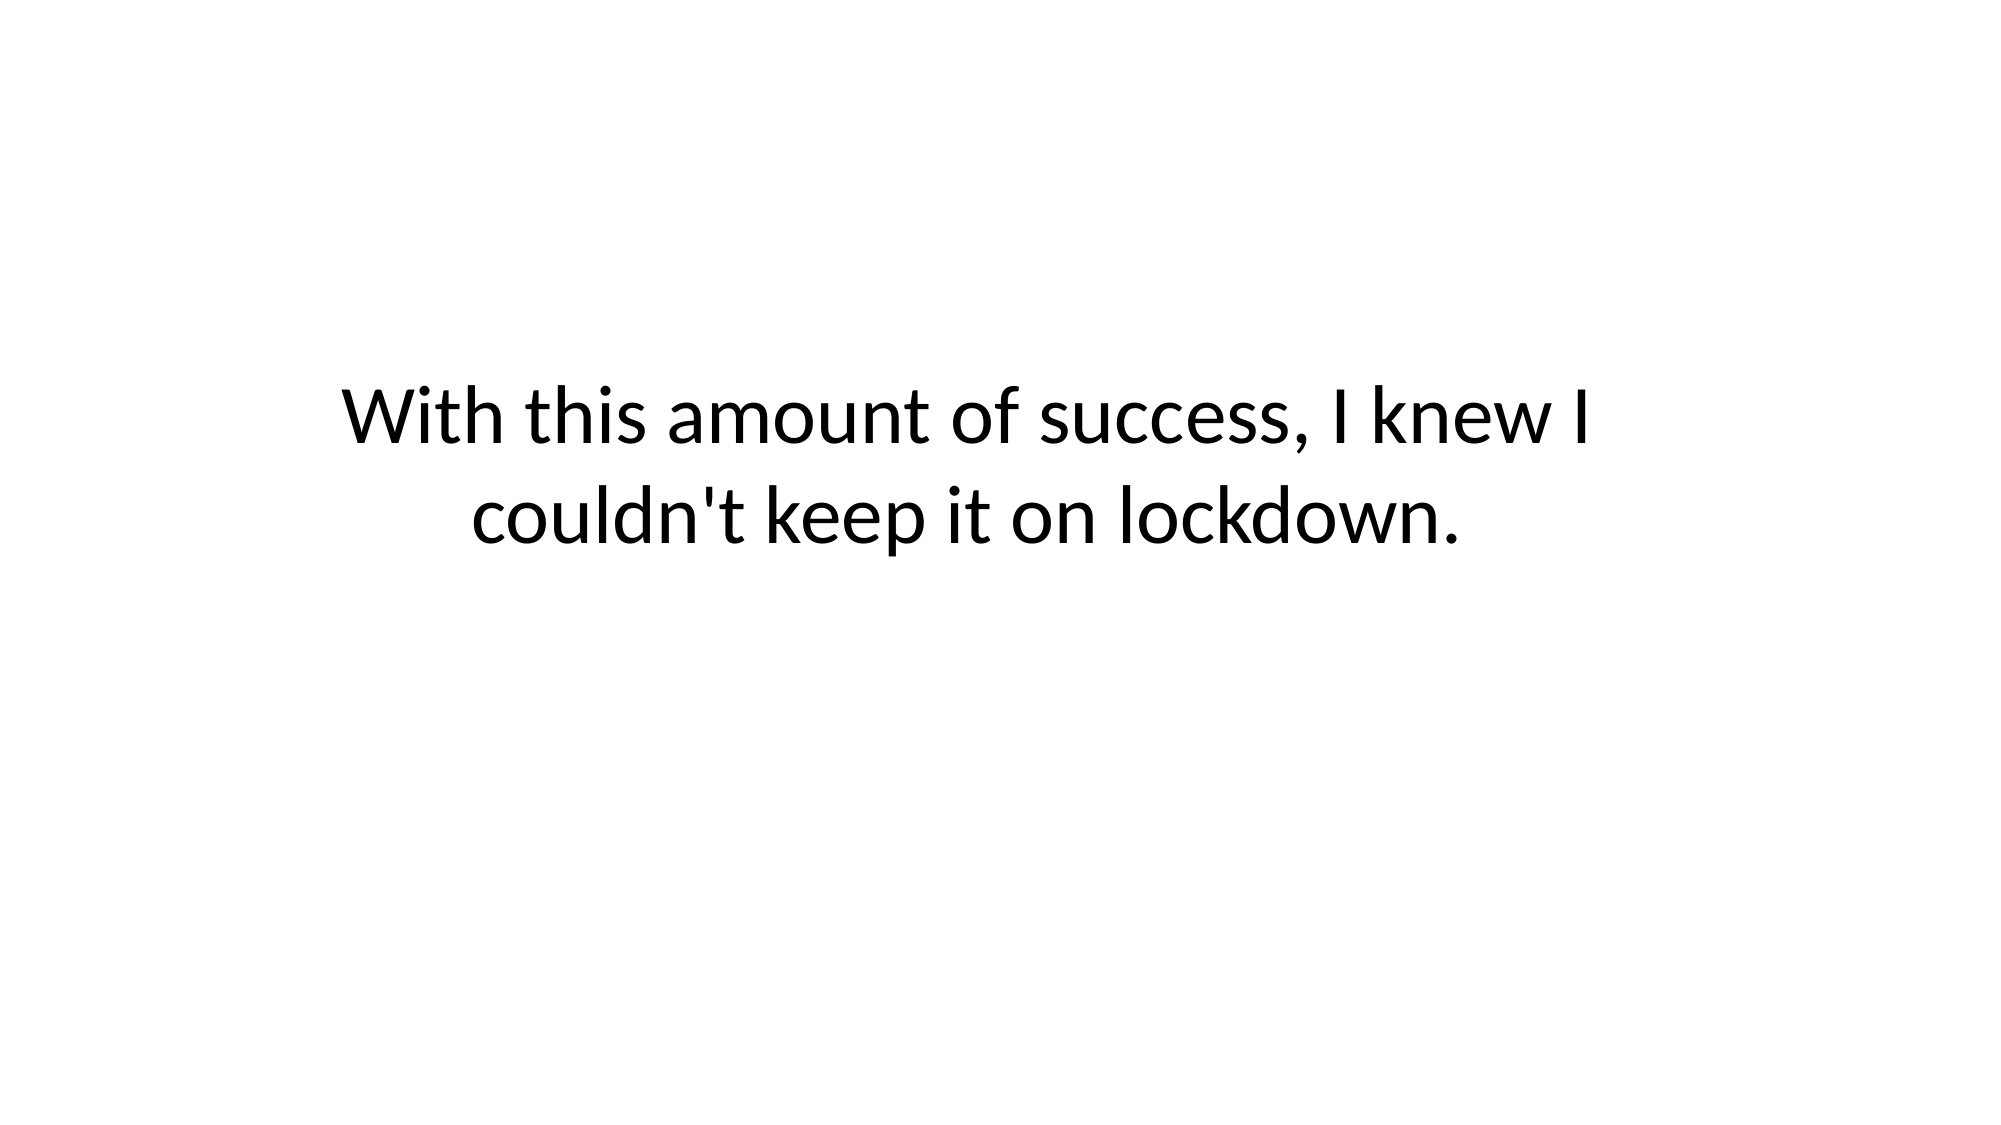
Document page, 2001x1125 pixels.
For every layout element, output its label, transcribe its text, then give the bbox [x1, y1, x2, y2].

text_box With this amount of success, I knew I couldn't keep it on lockdown. [261, 352, 1674, 568]
